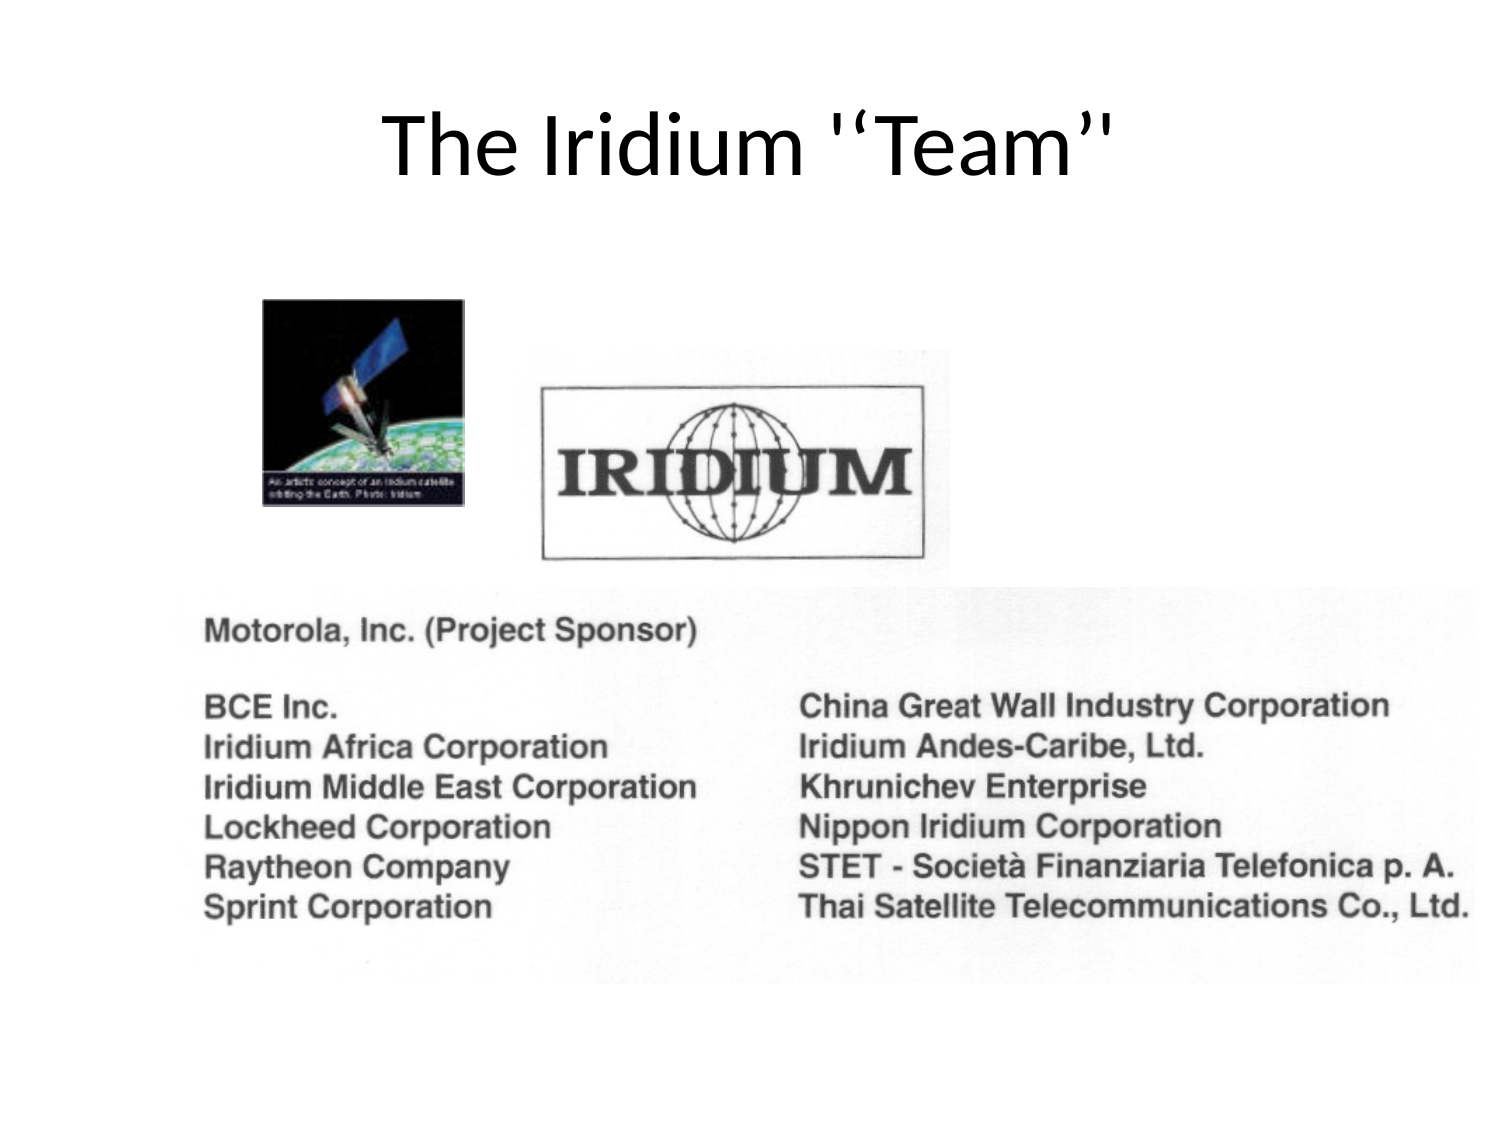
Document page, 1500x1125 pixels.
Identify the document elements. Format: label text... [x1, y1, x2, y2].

picture [174, 349, 1476, 985]
picture [262, 299, 465, 507]
title The Iridium '‘Team’' [75, 45, 1425, 233]
